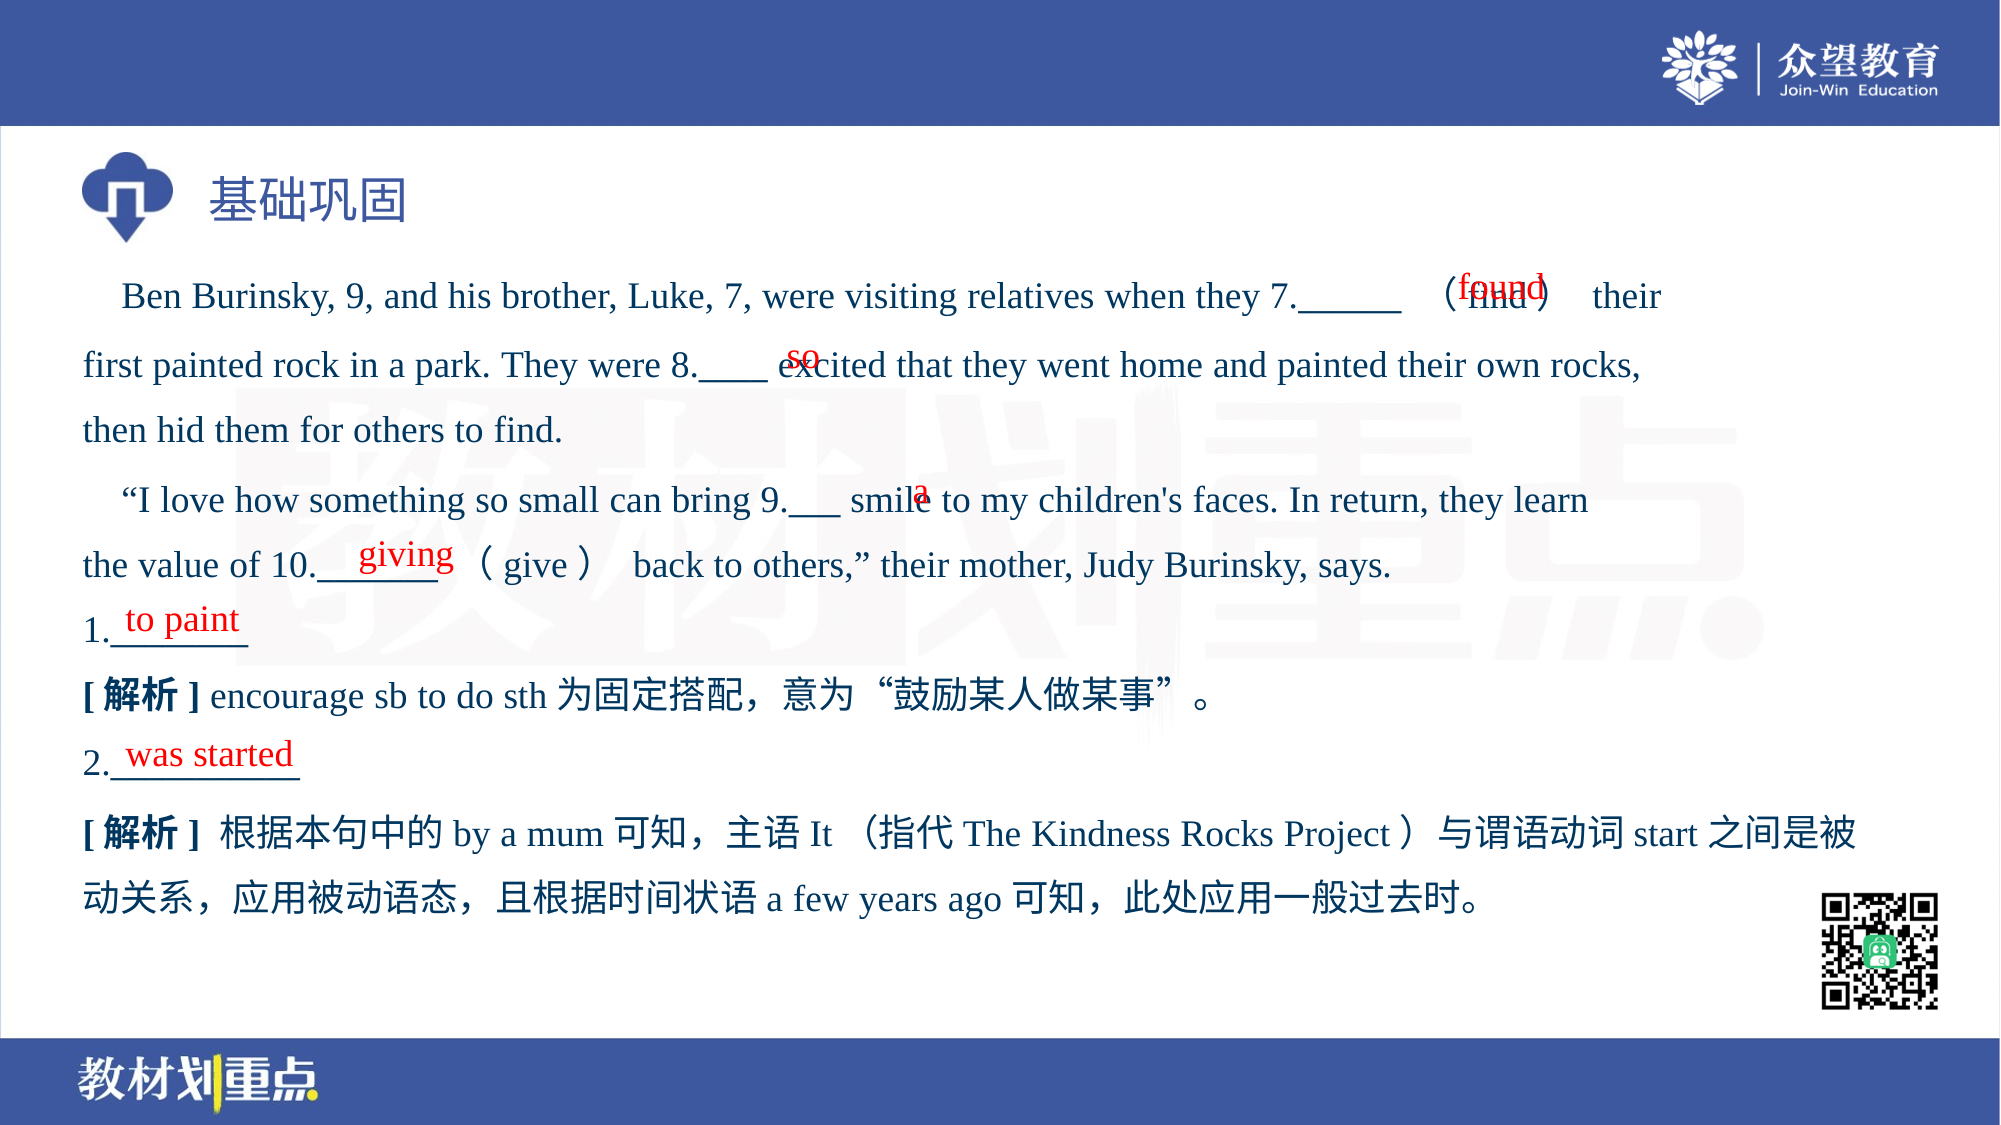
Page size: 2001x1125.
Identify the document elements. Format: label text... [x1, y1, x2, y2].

text_box was started [107, 709, 312, 768]
text_box 1.________ [82, 585, 1817, 643]
text_box a [899, 446, 943, 505]
text_box found [1444, 242, 1559, 301]
picture [0, 0, 2000, 1125]
text_box [解析] 根据本句中的by a mum可知，主语It（指代The Kindness Rocks Project）与谓语动词start之间是被 动关系，应用被动语态，且根据时间状语a few years ago可知，此处应用一般过去时。 [82, 785, 1817, 912]
text_box giving [344, 509, 468, 568]
text_box [解析] encourage sb to do sth为固定搭配，意为“鼓励某人做某事”。 [82, 651, 1817, 710]
text_box “I love how something so small can bring 9.___ smile to my children's faces. In return, they learn the value of 10._______ （give） back to others,” their mother, Judy Burinsky, says. [82, 451, 1817, 578]
text_box Ben Burinsky, 9, and his brother, Luke, 7, were visiting relatives when they 7.______ （find） their first painted rock in a park. They were 8.____ excited that they went home and painted their own rocks, then hid them for others to find. [82, 247, 1817, 443]
text_box to paint [107, 574, 258, 633]
text_box so [772, 311, 834, 370]
text_box 2.___________ [82, 718, 1817, 776]
